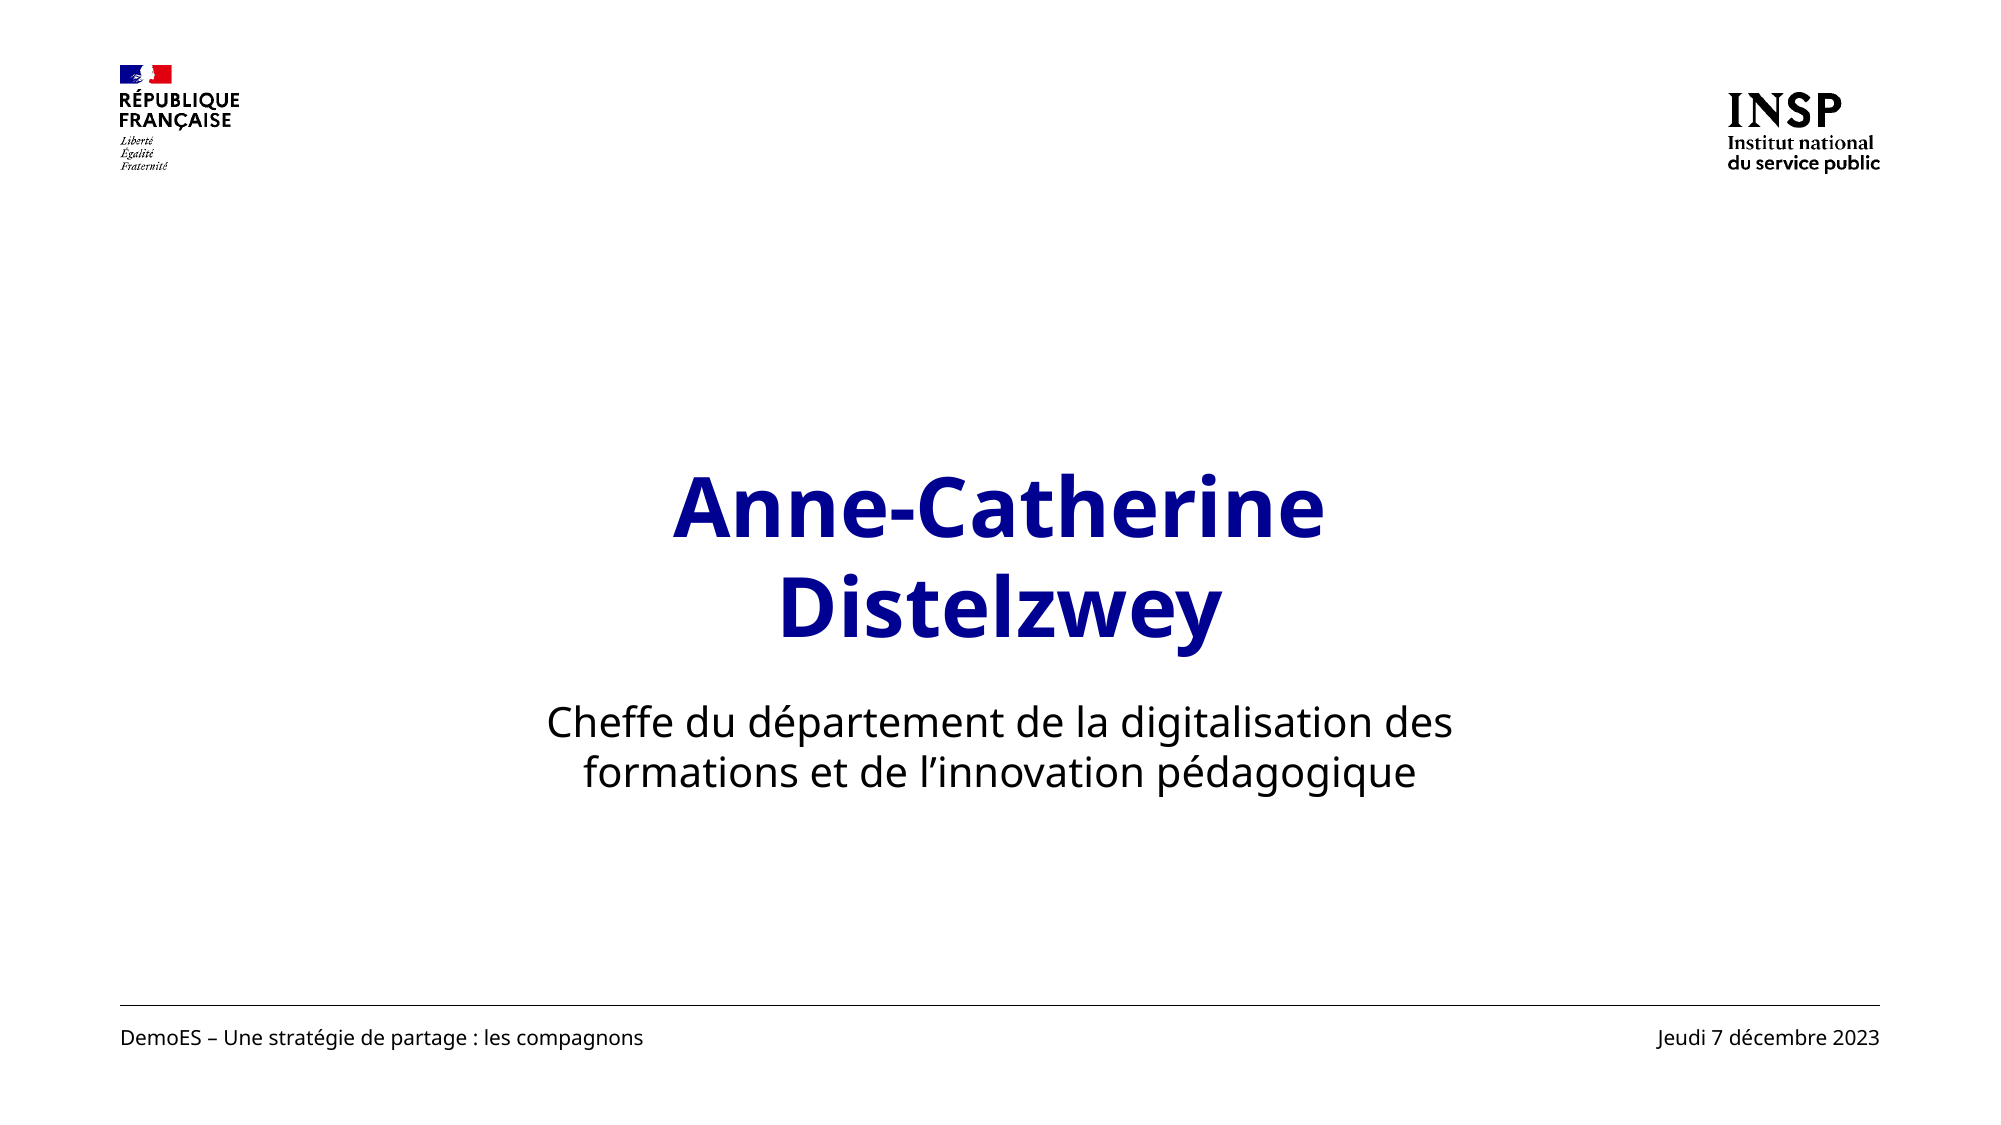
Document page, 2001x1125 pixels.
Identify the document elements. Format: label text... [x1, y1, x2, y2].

picture [1728, 92, 1880, 174]
text_box Anne-Catherine Distelzwey Cheffe du département de la digitalisation des formations et de l’innovation pédagogique [455, 243, 1545, 1008]
picture [120, 65, 239, 170]
slide_number Jeudi 7 décembre 2023 [1597, 1007, 1880, 1068]
footer DemoES – Une stratégie de partage : les compagnons [120, 1007, 1597, 1068]
